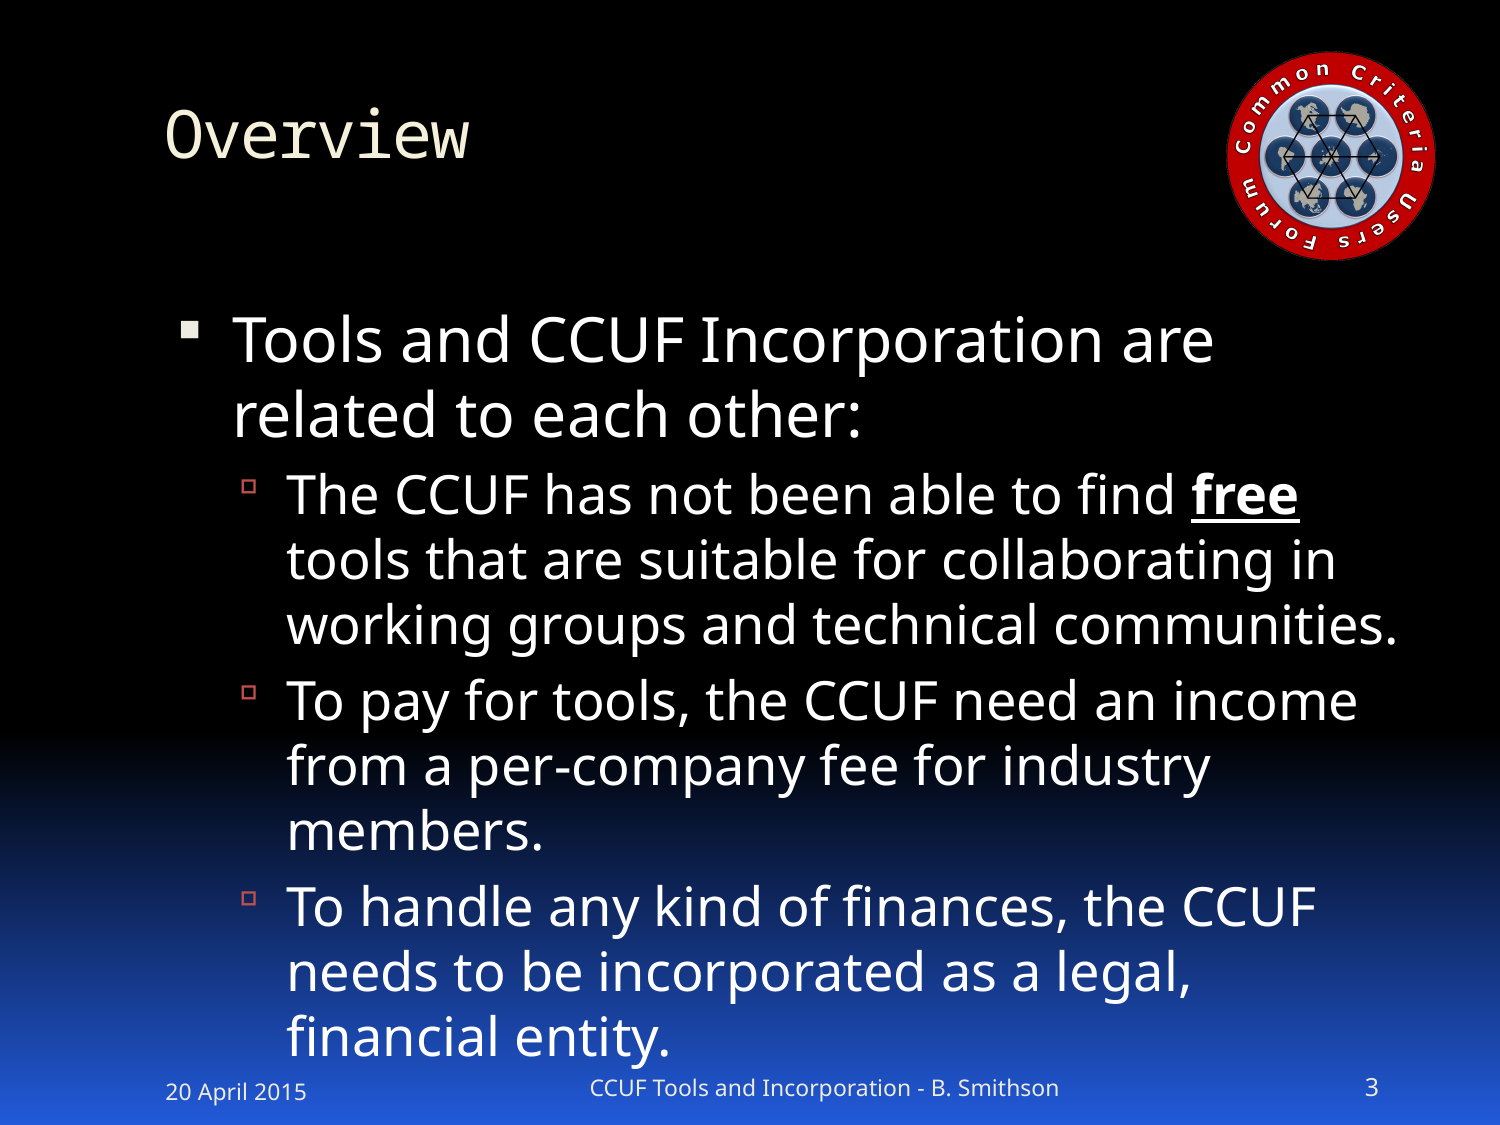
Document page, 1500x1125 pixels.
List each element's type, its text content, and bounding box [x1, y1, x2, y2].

list Tools and CCUF Incorporation are related to each other: The CCUF has not been able to find free tools that are suitable for collaborating in working groups and technical communities. To pay for tools, the CCUF need an income from a per-company fee for industry members. To handle any kind of finances, the CCUF needs to be incorporated as a legal, financial entity. [150, 292, 1425, 1043]
slide_number 3 [1350, 1052, 1425, 1113]
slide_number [150, 1052, 395, 1113]
title Overview [150, 83, 1225, 234]
picture [1224, 49, 1438, 263]
footer CCUF Tools and Incorporation - B. Smithson [412, 1052, 1238, 1113]
